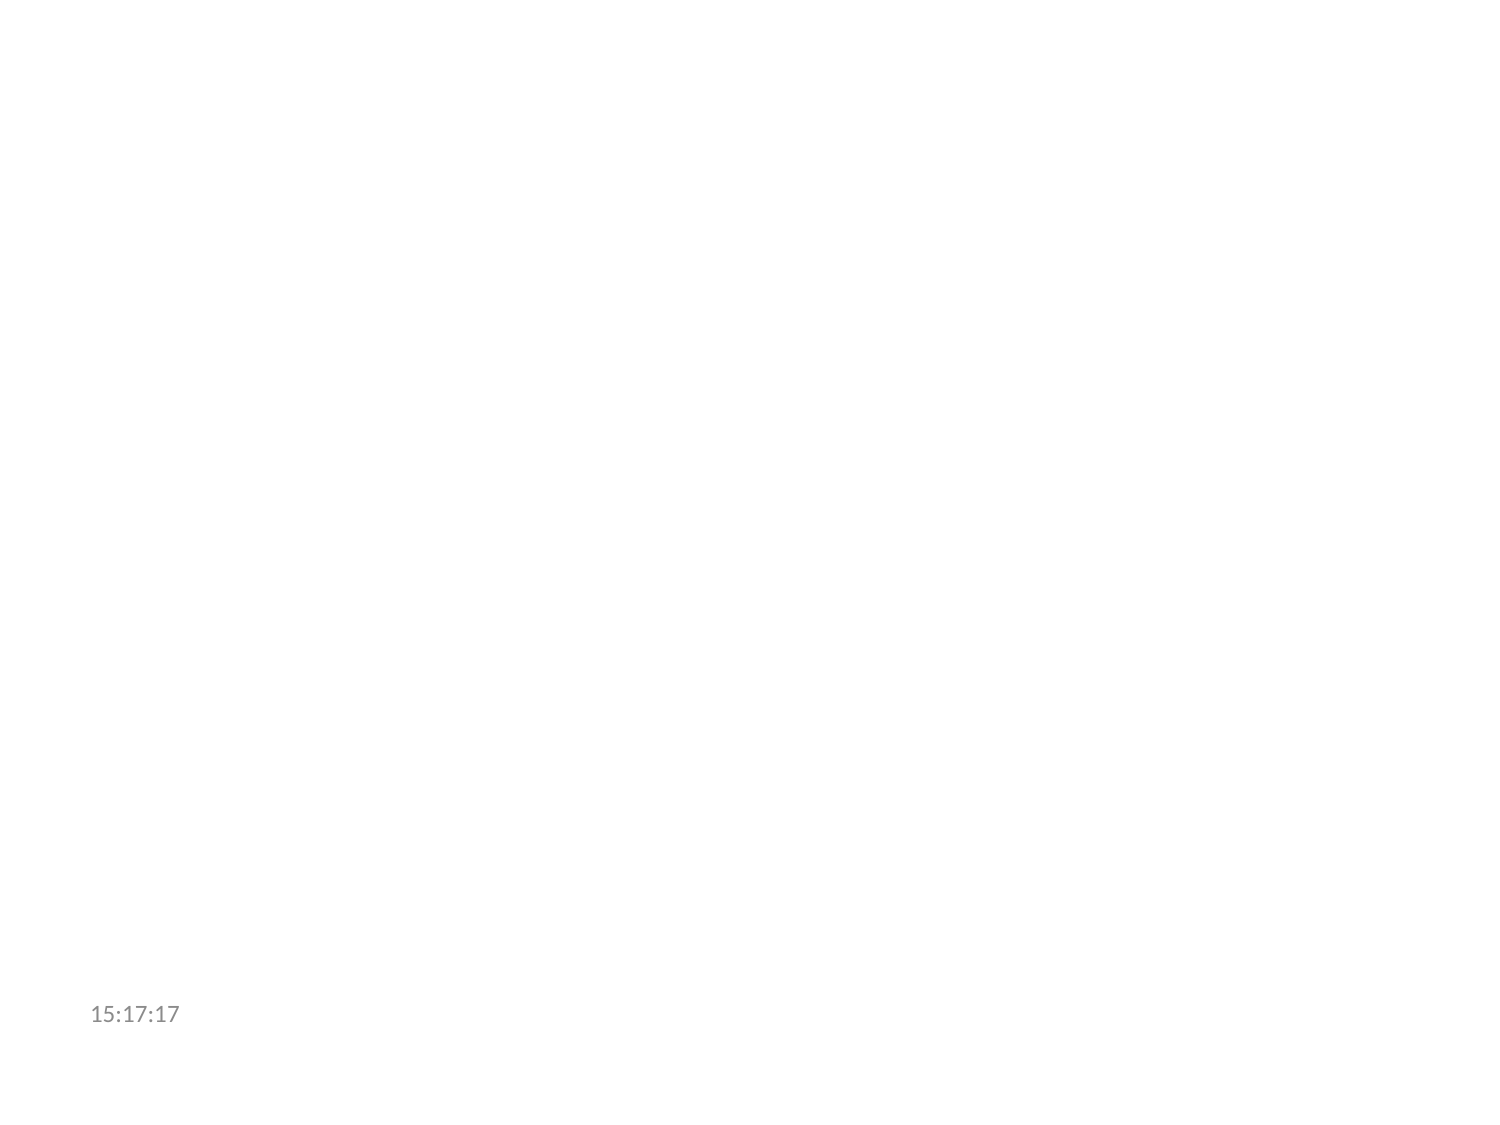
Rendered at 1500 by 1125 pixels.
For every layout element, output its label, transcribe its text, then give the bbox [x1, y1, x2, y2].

text_box 15:35:09 [75, 982, 425, 1043]
